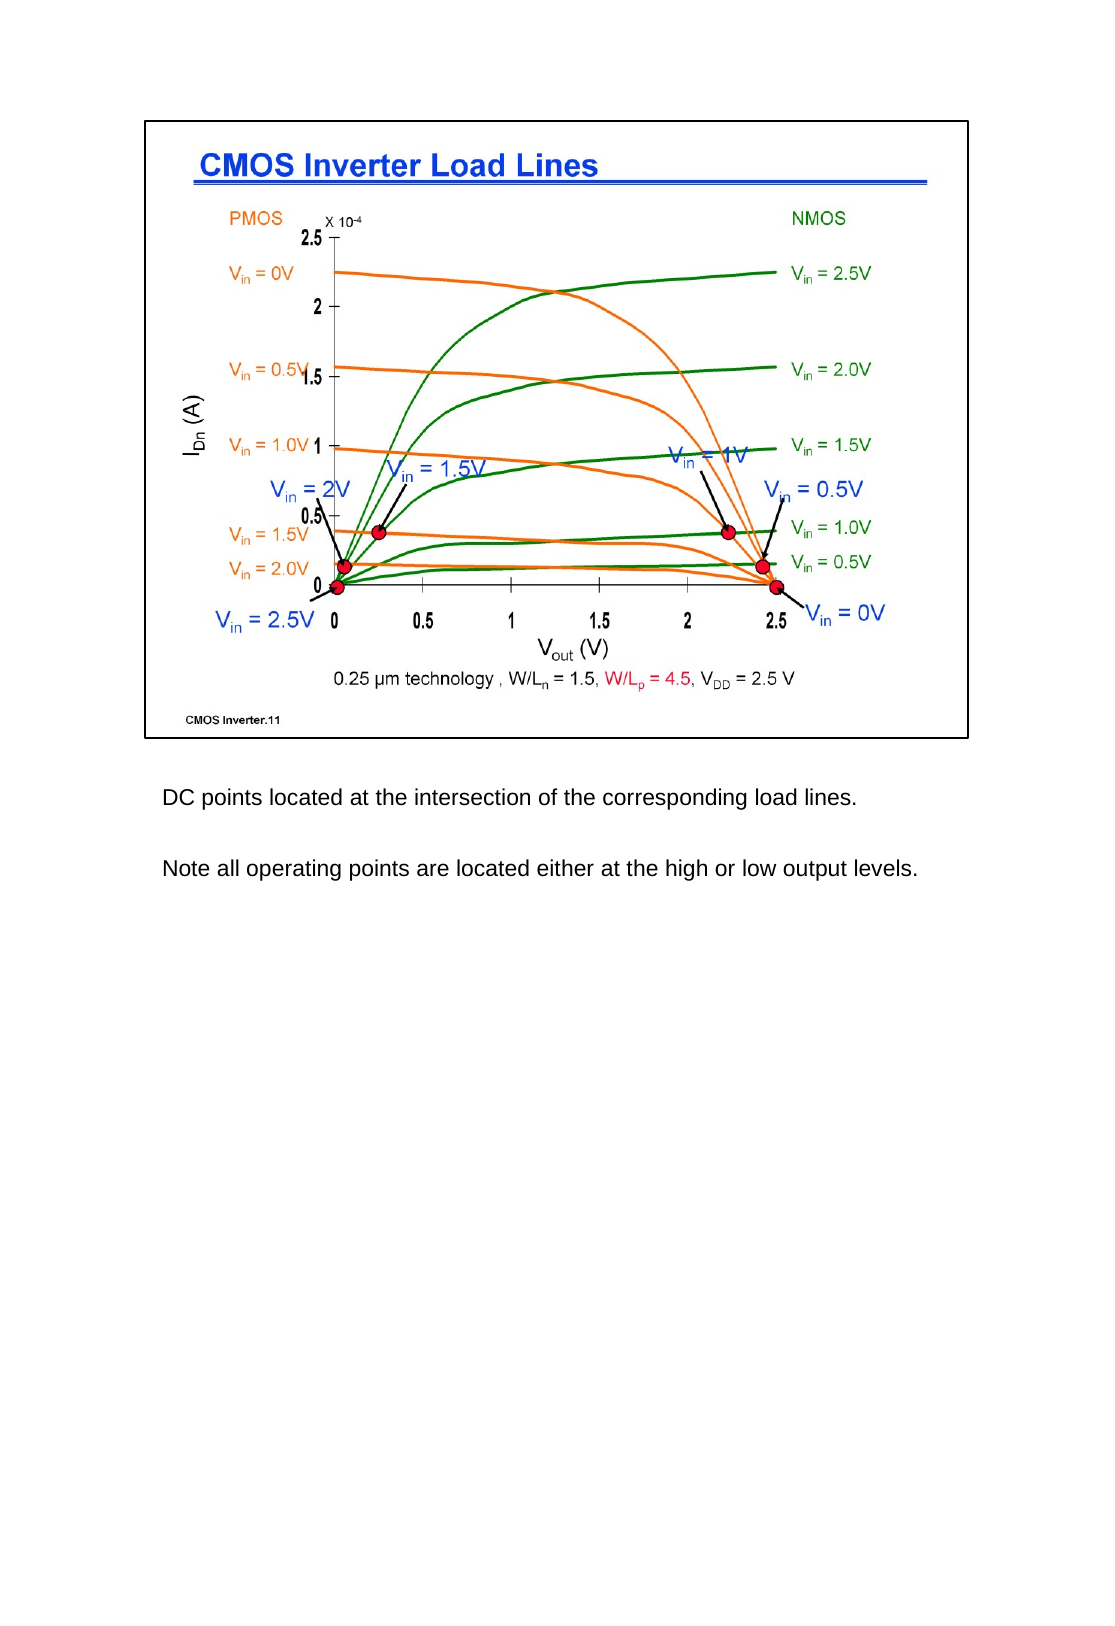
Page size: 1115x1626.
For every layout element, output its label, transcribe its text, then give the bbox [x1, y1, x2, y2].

text_box Note all operating points are located either at the high or low output levels. [159, 855, 919, 883]
text_box [145, 120, 968, 738]
text_box DC points located at the intersection of the corresponding load lines. [159, 784, 860, 812]
